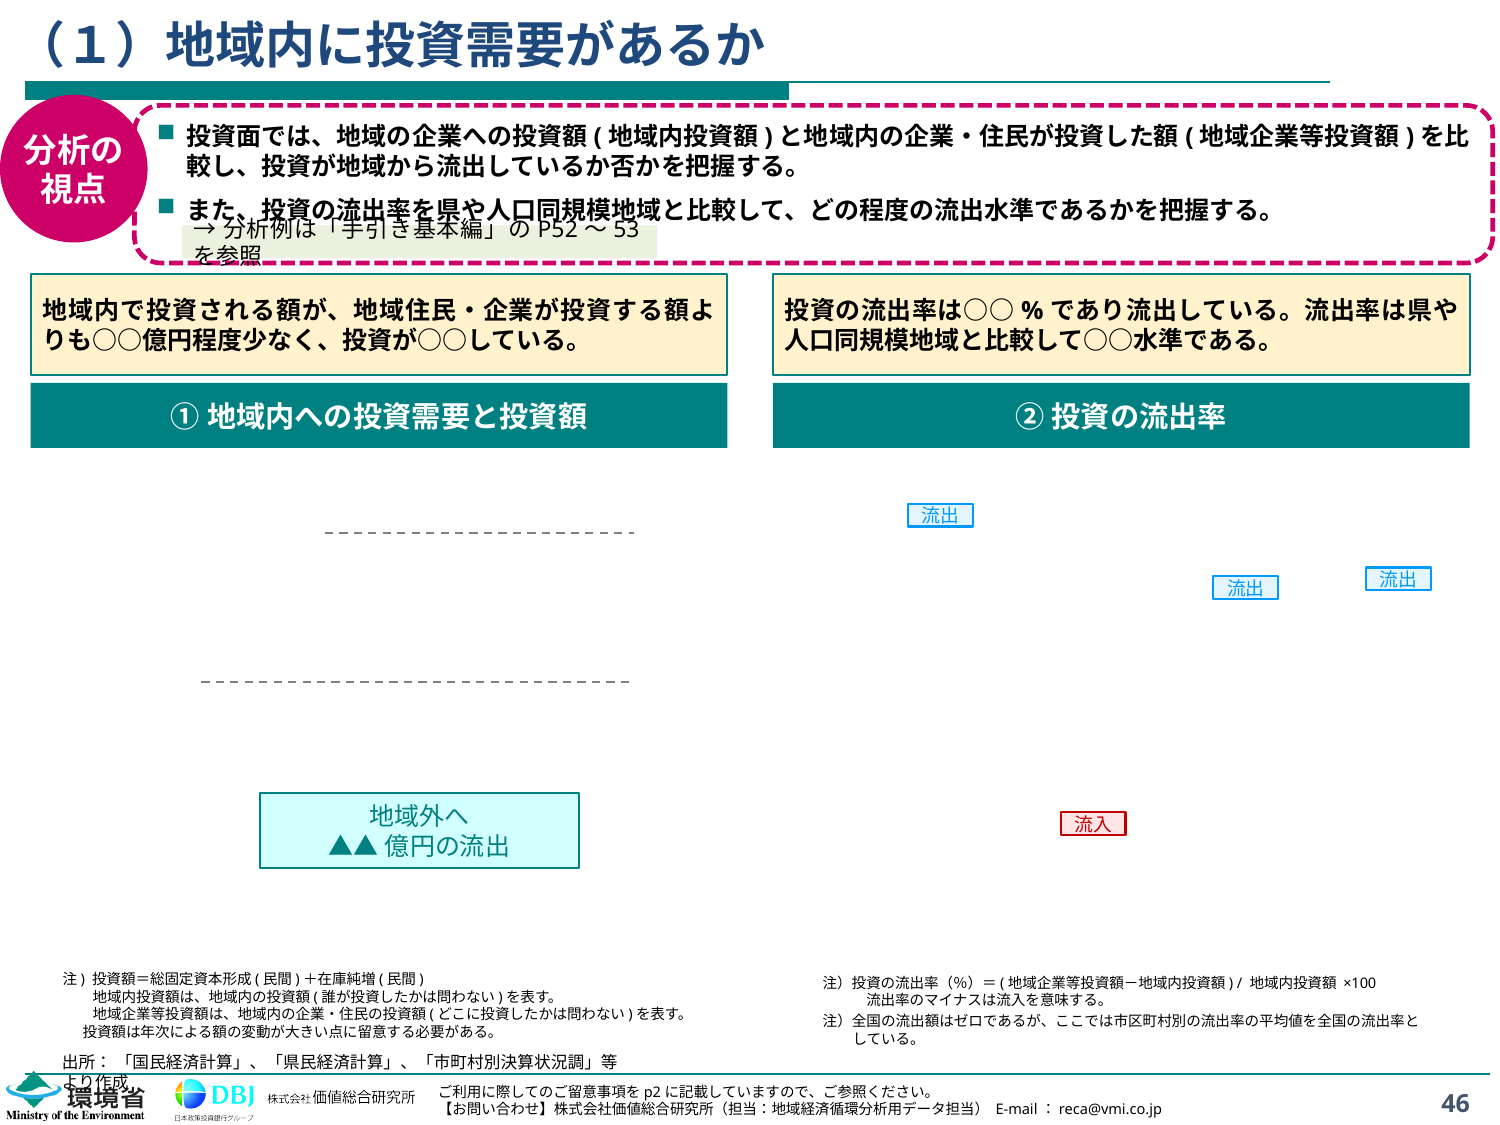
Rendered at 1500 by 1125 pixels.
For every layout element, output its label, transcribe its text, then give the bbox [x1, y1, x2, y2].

text_box →分析例は「手引き基本編」のP52～53を参照 [182, 225, 658, 259]
text_box 投資の流出率は○○%であり流出している。流出率は県や人口同規模地域と比較して○○水準である。 [772, 274, 1470, 375]
picture [2, 1071, 148, 1125]
text_box 流入 [1060, 812, 1126, 835]
text_box 地域内で投資される額が、地域住民・企業が投資する額よりも○○億円程度少なく、投資が○○している。 [30, 274, 728, 375]
text_box 出所： 「国民経済計算」、「県民経済計算」、「市町村別決算状況調」等より作成 [47, 1044, 638, 1100]
title （１）地域内に投資需要があるか [0, 0, 1304, 82]
text_box 流出 [1213, 576, 1279, 599]
text_box 流出 [907, 503, 973, 527]
picture [171, 1100, 419, 1125]
text_box 注）投資の流出率（％）＝(地域企業等投資額－地域内投資額) / 地域内投資額 ×100 流出率のマイナスは流入を意味する。 [807, 966, 1400, 1004]
text_box 注）全国の流出額はゼロであるが、ここでは市区町村別の流出率の平均値を全国の流出率としている。 [807, 1004, 1434, 1055]
text_box 流出 [1366, 567, 1432, 591]
text_box 投資面では、地域の企業への投資額(地域内投資額)と地域内の企業・住民が投資した額(地域企業等投資額)を比較し、投資が地域から流出しているか否かを把握する。 また、投資の流出率を県や人口同規模地域と比較して、どの程度の流出水準であるかを把握する。 [134, 105, 1493, 263]
text_box 分析の 視点 [0, 94, 148, 243]
text_box 注) 投資額＝総固定資本形成(民間)＋在庫純増(民間) 地域内投資額は、地域内の投資額(誰が投資したかは問わない)を表す。 地域企業等投資額は、地域内の企業・住民の投資額(どこに投資したかは問わない)を表す。 投資額は年次による額の変動が大きい点に留意する必要がある。 [47, 962, 711, 1048]
slide_number 46 [1411, 1079, 1500, 1122]
text_box ②投資の流出率 [772, 382, 1470, 448]
text_box 地域外へ ▲▲億円の流出 [260, 793, 579, 868]
text_box ①地域内への投資需要と投資額 [30, 382, 728, 448]
